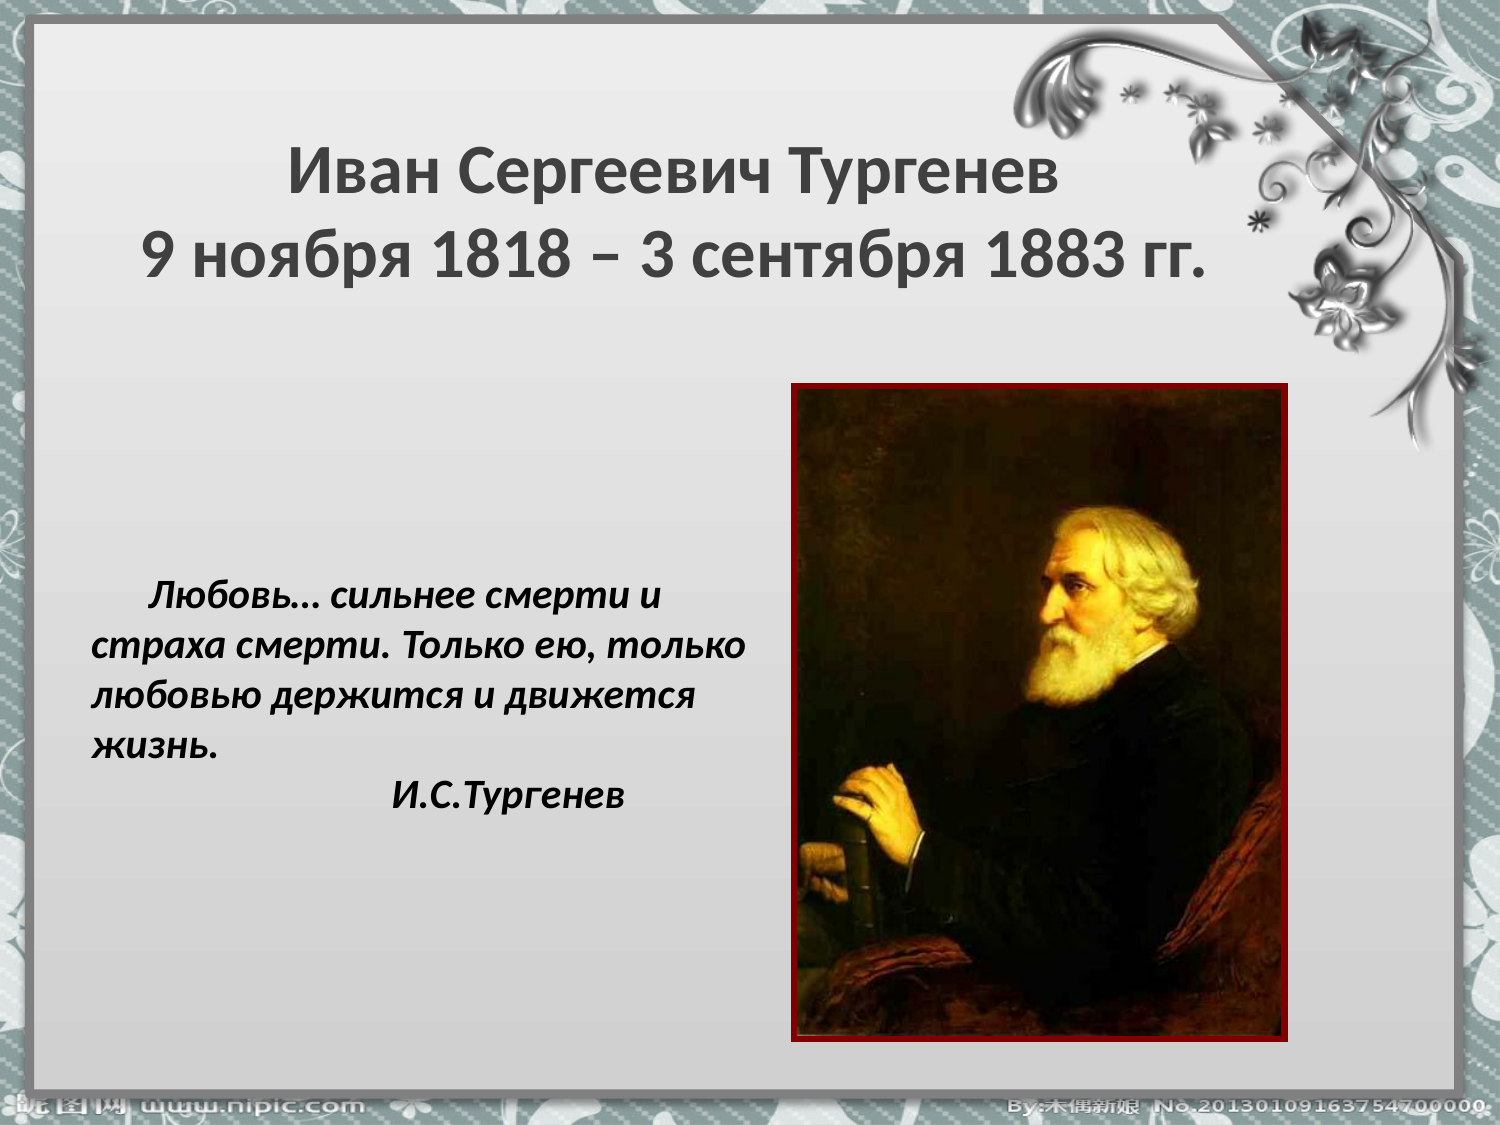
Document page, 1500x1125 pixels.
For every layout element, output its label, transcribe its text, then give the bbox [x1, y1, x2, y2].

title Иван Сергеевич Тургенев 9 ноября 1818 – 3 сентября 1883 гг. [0, 113, 1350, 302]
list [796, 388, 1282, 1036]
picture [0, 302, 1500, 1125]
text_box Любовь… сильнее смерти и страха смерти. Только ею, только любовью держится и движется жизнь. И.С.Тургенев [76, 409, 791, 825]
picture [0, 0, 991, 113]
